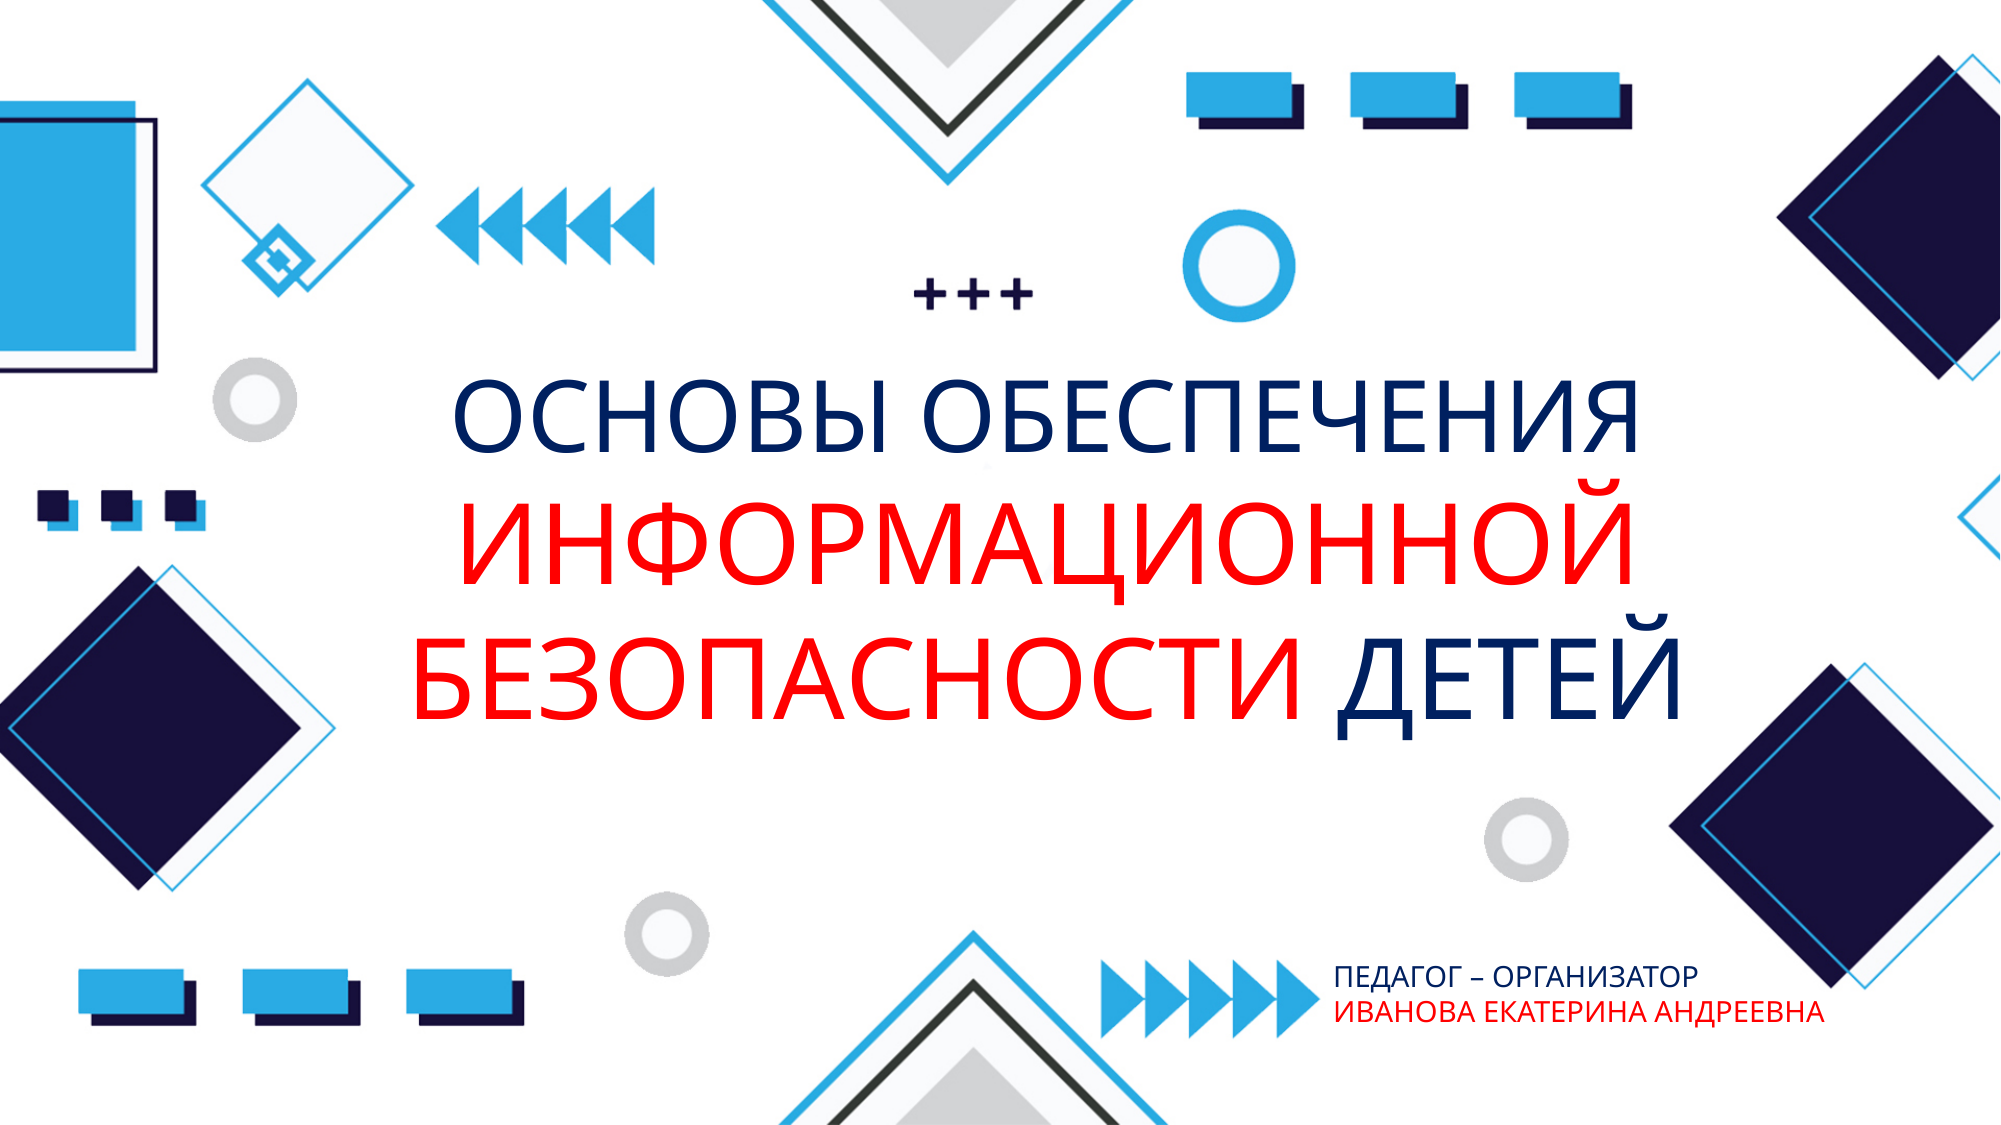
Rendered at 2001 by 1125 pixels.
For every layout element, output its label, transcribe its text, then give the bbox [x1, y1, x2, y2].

picture [0, 0, 2001, 1125]
text_box ПЕДАГОГ – ОРГАНИЗАТОР ИВАНОВА ЕКАТЕРИНА АНДРЕЕВНА [1318, 950, 1903, 1036]
text_box ОСНОВЫ ОБЕСПЕЧЕНИЯ ИНФОРМАЦИОННОЙ БЕЗОПАСНОСТИ ДЕТЕЙ [295, 345, 1800, 750]
